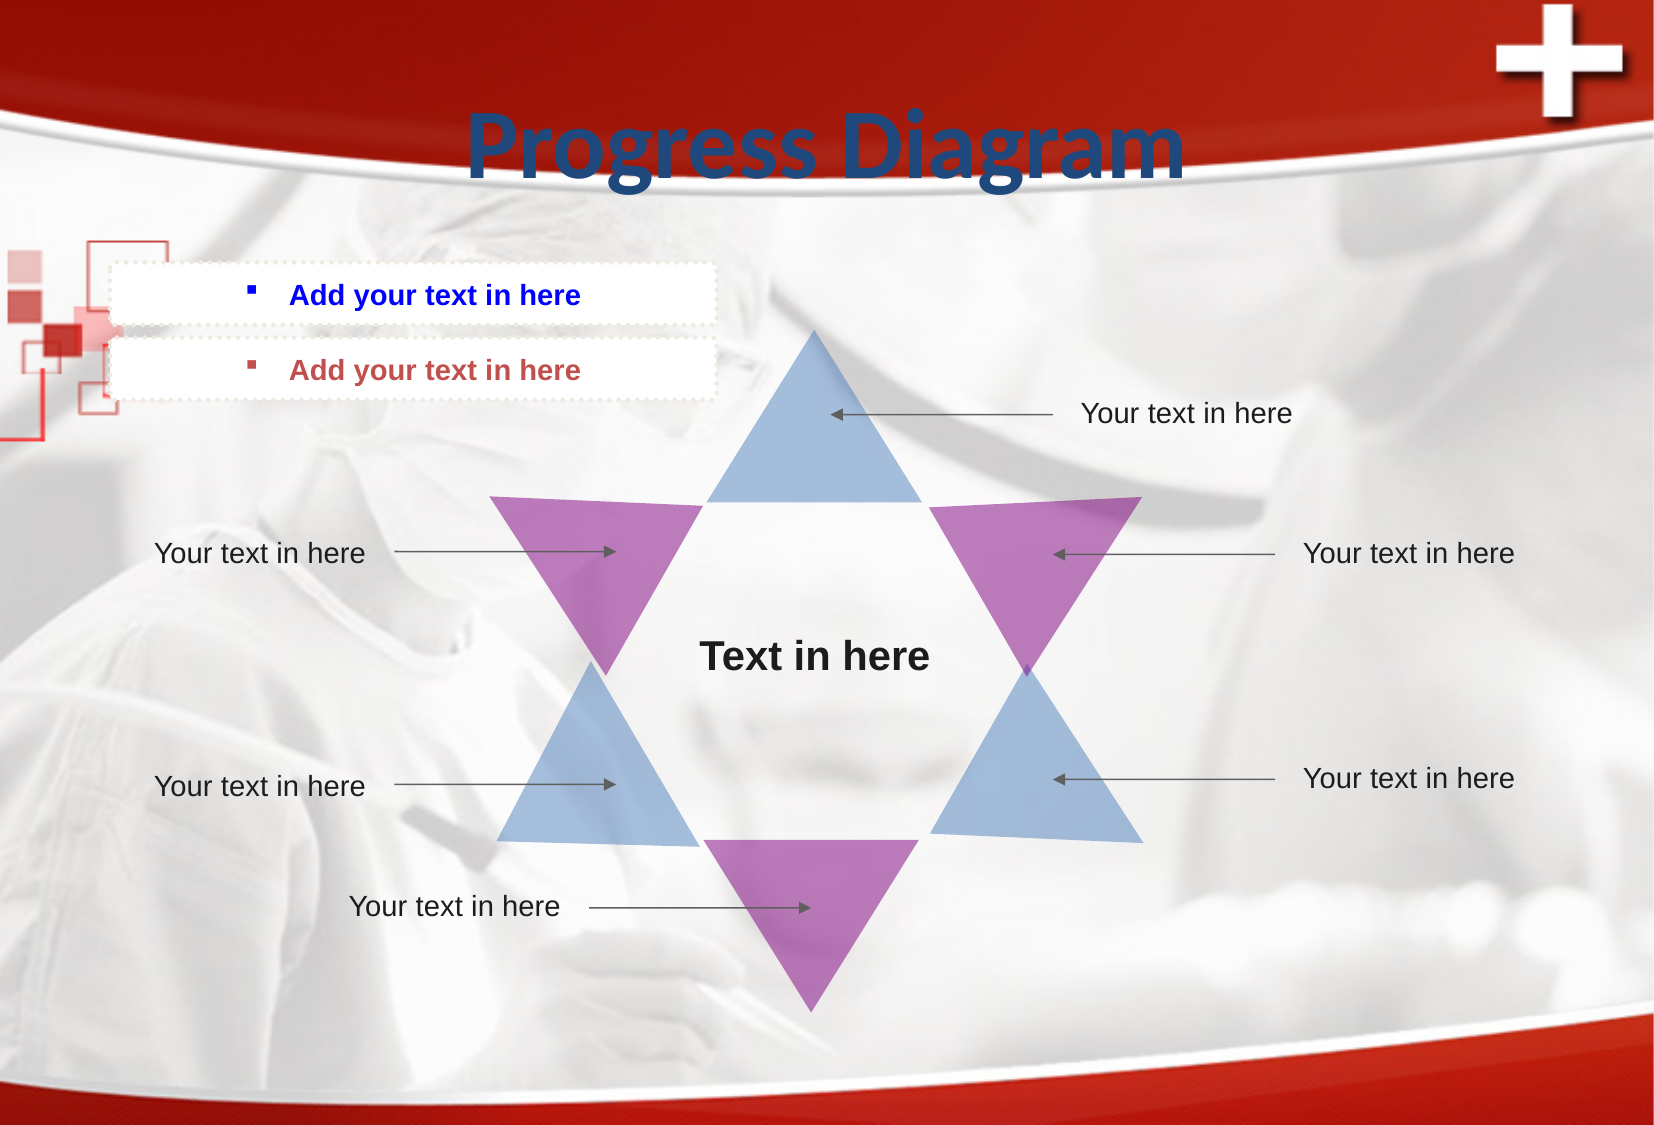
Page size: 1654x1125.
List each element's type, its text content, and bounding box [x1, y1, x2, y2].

text_box Your text in here [333, 879, 470, 930]
text_box Add your text in here [110, 262, 717, 325]
picture [0, 0, 1654, 1125]
text_box Your text in here [138, 759, 382, 810]
text_box Add your text in here [110, 337, 470, 400]
text_box Your text in here [138, 526, 382, 577]
text_box Your text in here [1288, 751, 1531, 802]
title Progress Diagram [82, 44, 1572, 233]
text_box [475, 329, 1157, 1013]
text_box Your text in here [1288, 526, 1531, 577]
text_box Your text in here [1162, 386, 1309, 437]
